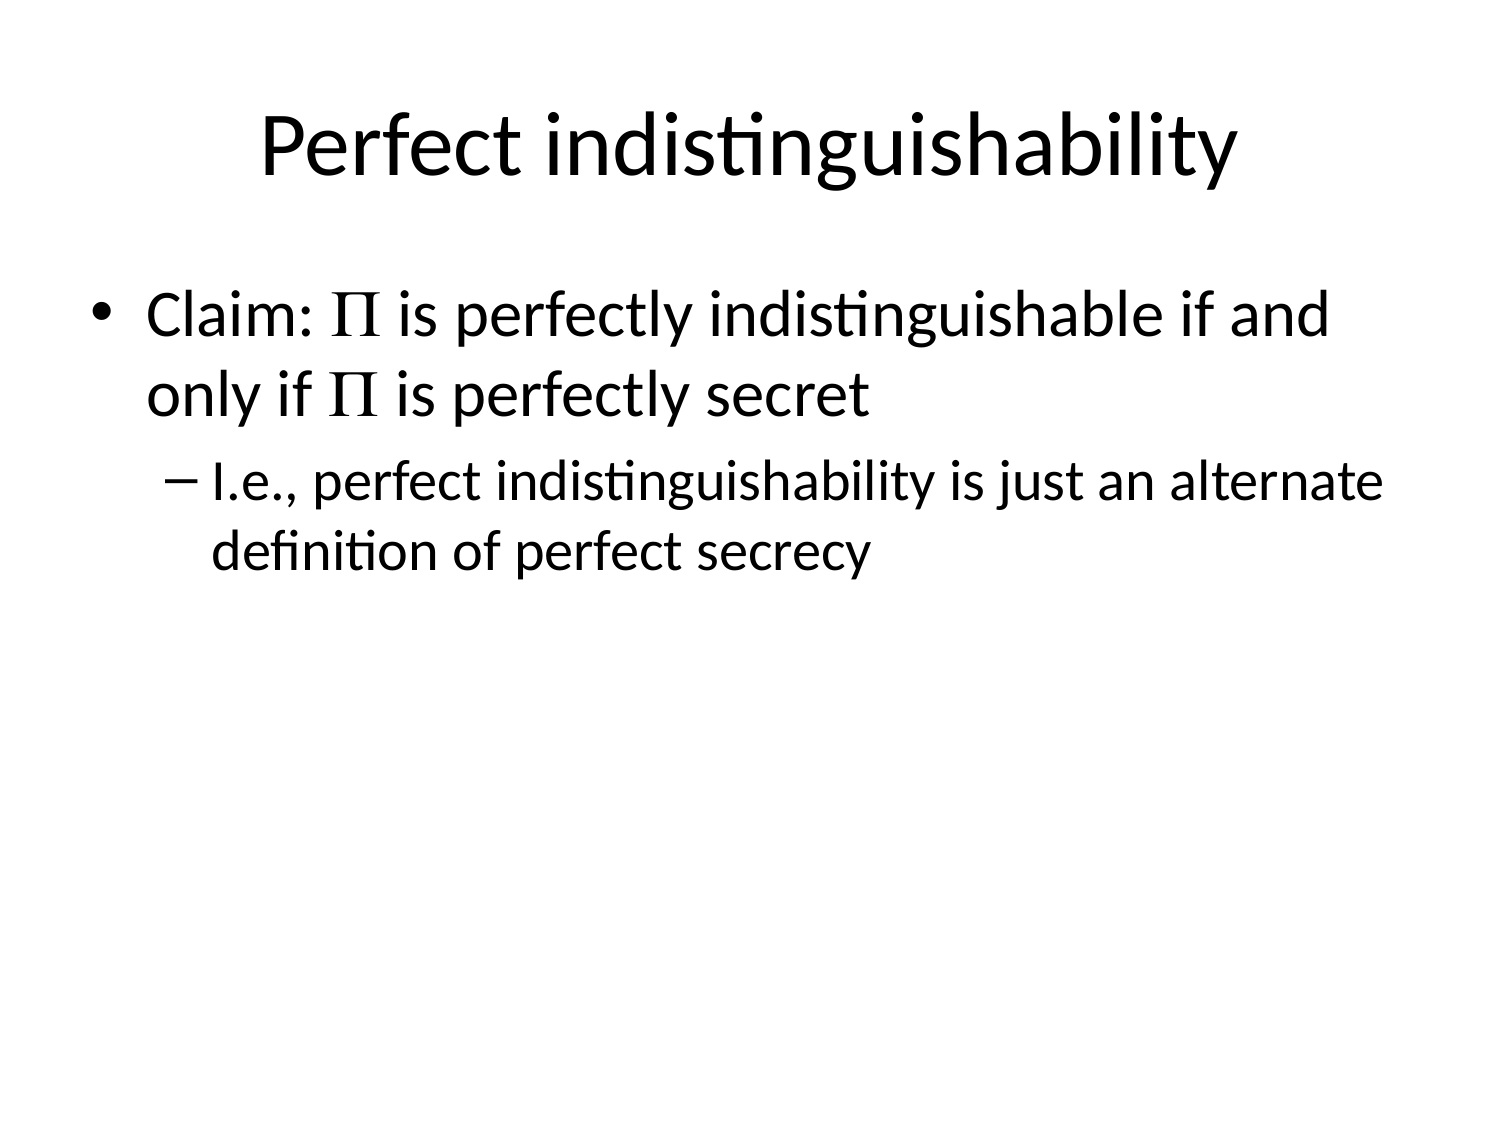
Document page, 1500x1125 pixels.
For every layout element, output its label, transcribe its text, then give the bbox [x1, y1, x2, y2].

list Claim:  is perfectly indistinguishable if and only if  is perfectly secret I.e., perfect indistinguishability is just an alternate definition of perfect secrecy [75, 262, 1425, 1005]
title Perfect indistinguishability [75, 45, 1425, 233]
